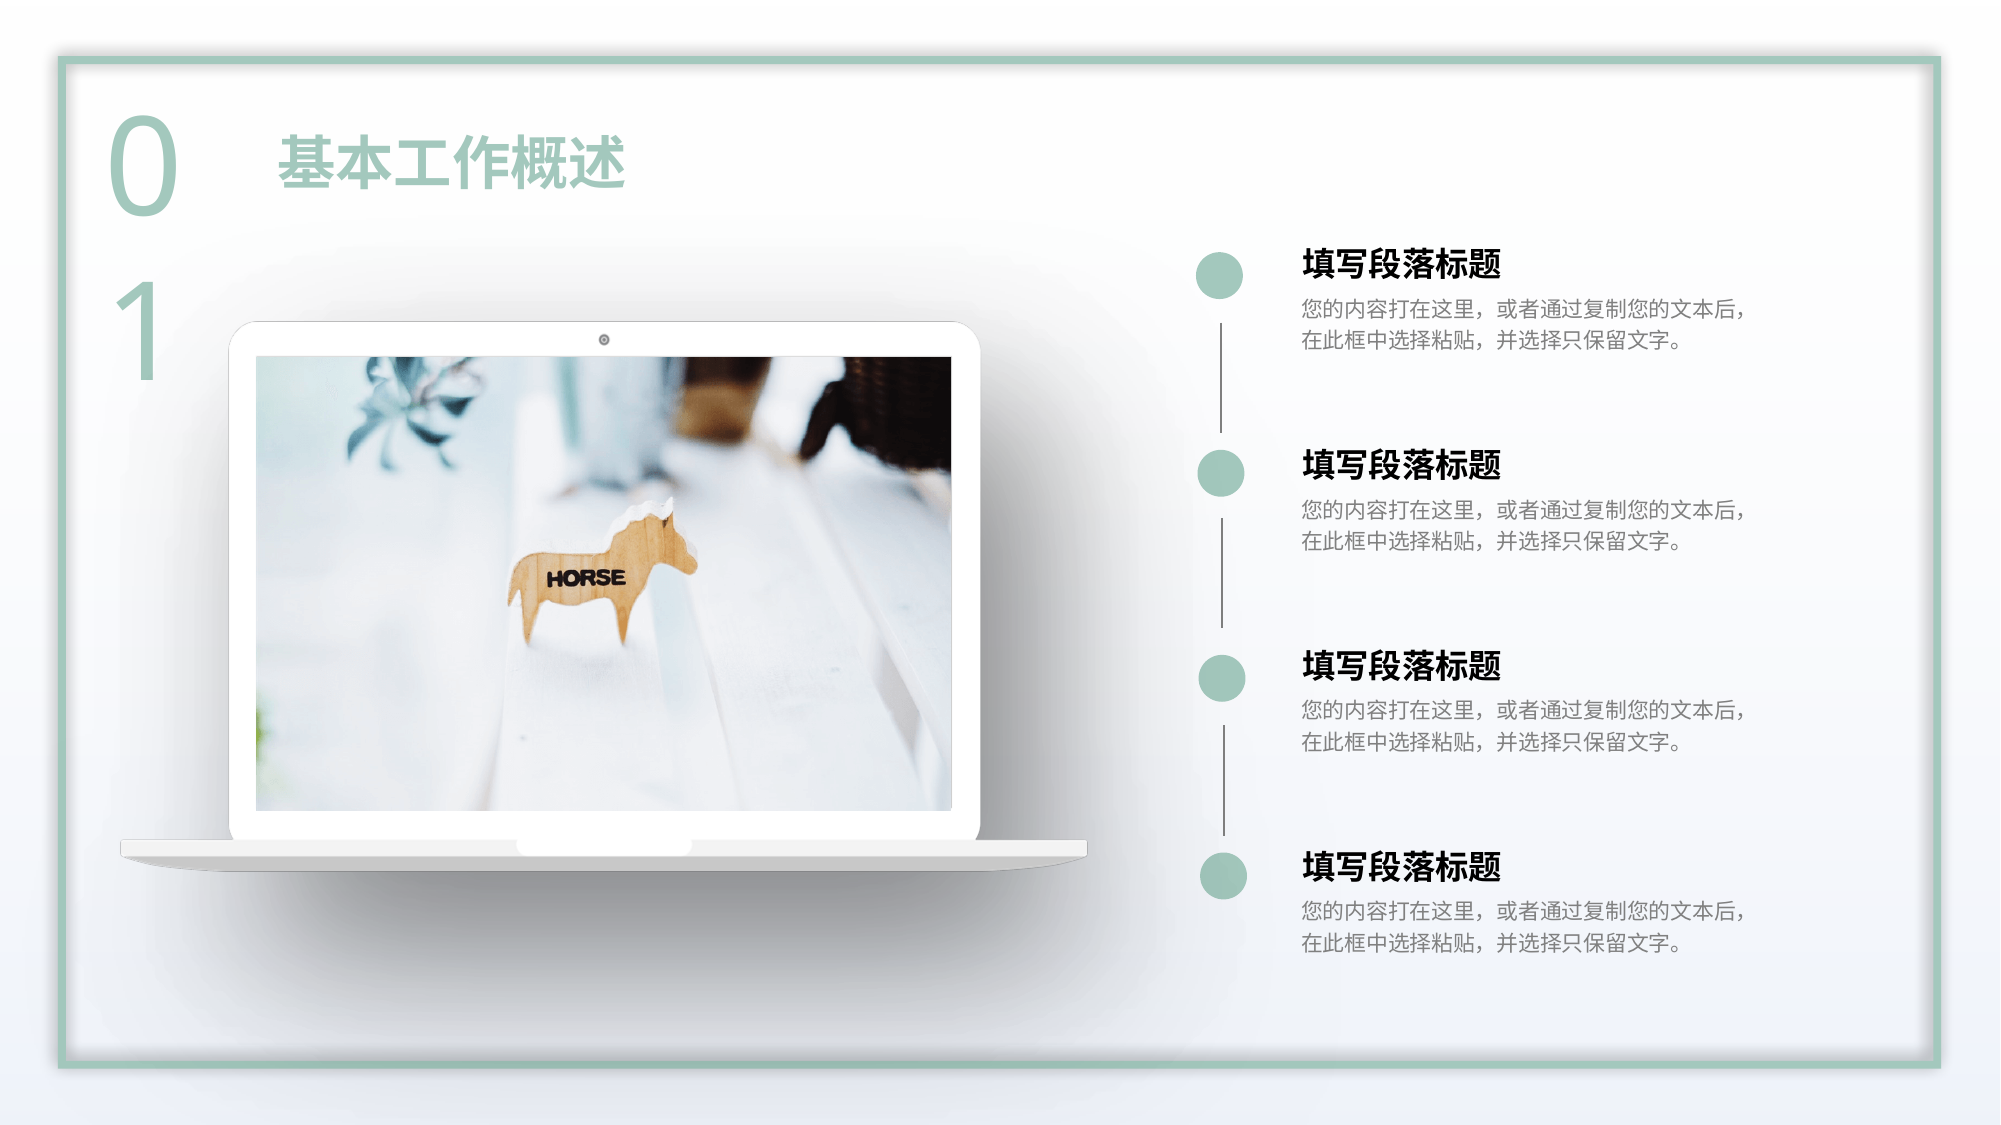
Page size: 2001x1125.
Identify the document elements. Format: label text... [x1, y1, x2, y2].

text_box 01 [89, 70, 257, 182]
text_box 您的内容打在这里，或者通过复制您的文本后，在此框中选择粘贴，并选择只保留文字。 [1358, 481, 1788, 564]
picture [0, 197, 1358, 1125]
text_box 基本工作概述 [262, 118, 652, 166]
text_box 您的内容打在这里，或者通过复制您的文本后，在此框中选择粘贴，并选择只保留文字。 [1358, 882, 1788, 966]
text_box 填写段落标题 [1358, 645, 1523, 681]
text_box 填写段落标题 [1358, 845, 1523, 882]
text_box 您的内容打在这里，或者通过复制您的文本后，在此框中选择粘贴，并选择只保留文字。 [1358, 681, 1788, 765]
text_box 填写段落标题 [1358, 444, 1523, 481]
text_box 填写段落标题 [1358, 243, 1523, 280]
text_box 您的内容打在这里，或者通过复制您的文本后，在此框中选择粘贴，并选择只保留文字。 [1358, 280, 1788, 364]
